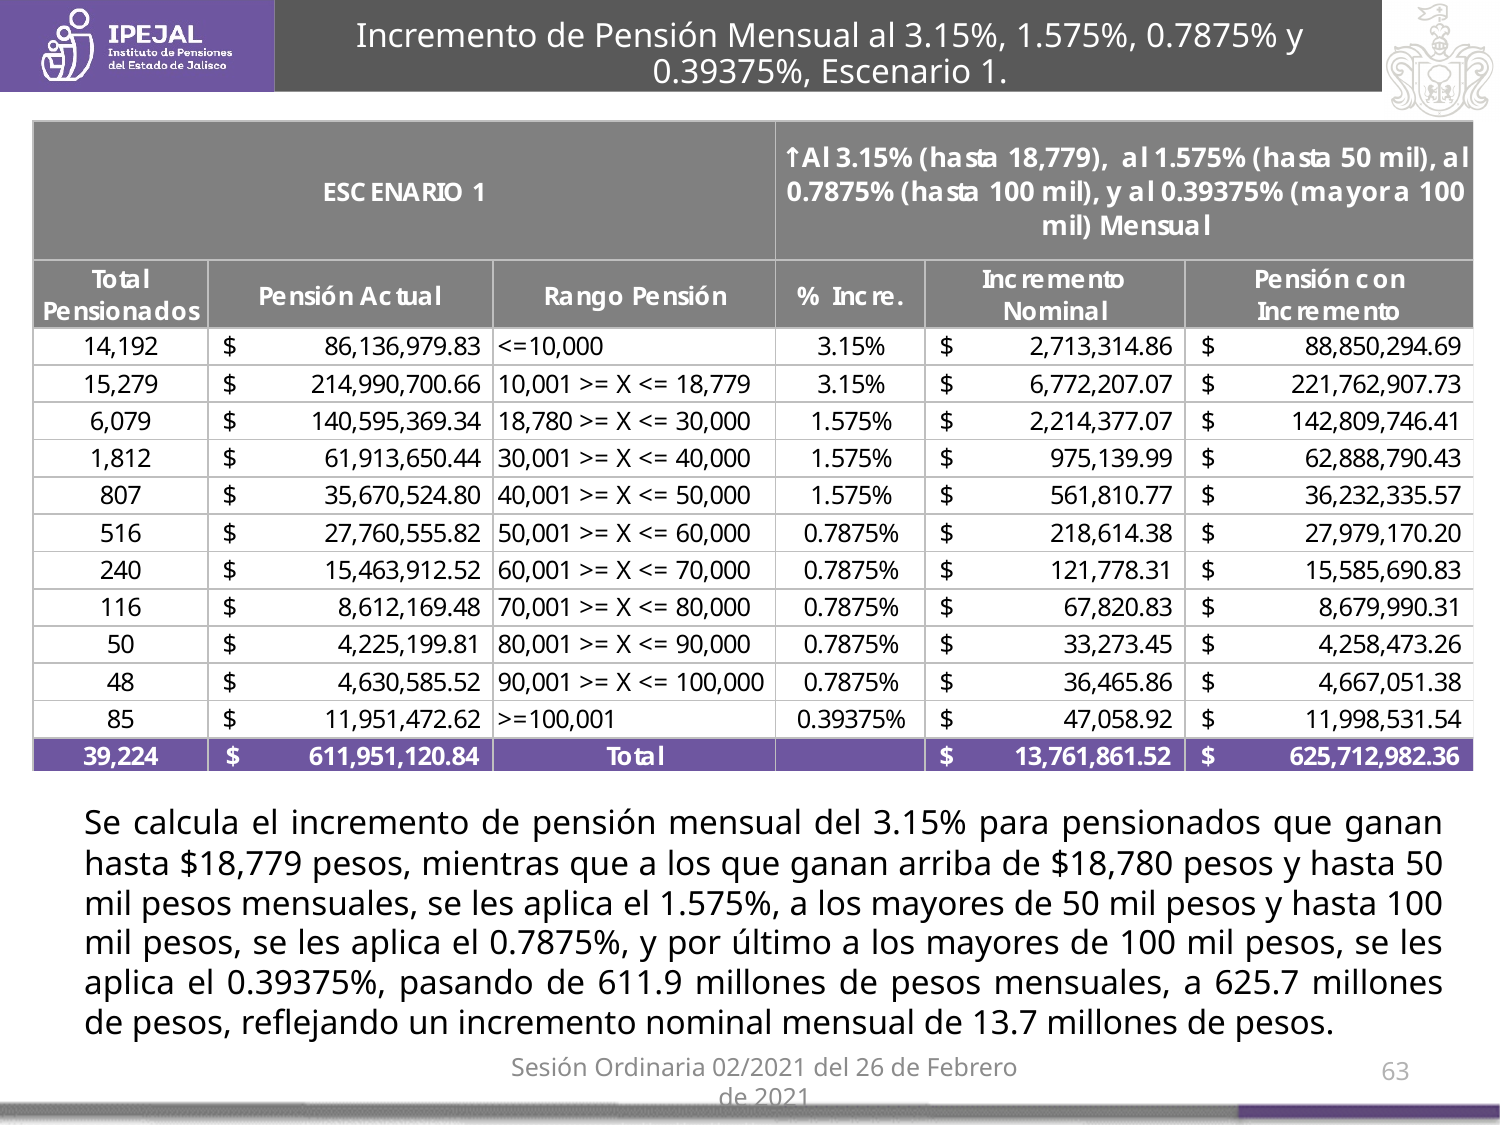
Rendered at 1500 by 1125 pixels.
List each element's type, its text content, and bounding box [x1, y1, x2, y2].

picture [0, 0, 275, 92]
text_box Se calcula el incremento de pensión mensual del 3.15% para pensionados que ganan hasta $18,779 pesos, mientras que a los que ganan arriba de $18,780 pesos y hasta 50 mil pesos mensuales, se les aplica el 1.575%, a los mayores de 50 mil pesos y hasta 100 mil pesos, se les aplica el 0.7875%, y por último a los mayores de 100 mil pesos, se les aplica el 0.39375%, pasando de 611.9 millones de pesos mensuales, a 625.7 millones de pesos, reflejando un incremento nominal mensual de 13.7 millones de pesos. [69, 794, 1461, 1049]
picture [31, 120, 1475, 773]
picture [0, 1096, 1500, 1125]
slide_number 62 [1074, 1049, 1425, 1103]
list Incremento de Pensión Mensual al 3.15%, 1.575%, 0.7875% y 0.39375%, Escenario 1. [277, 11, 1385, 81]
text_box Sesión Ordinaria 02/2021 del 26 de Febrero de 2021 [483, 1051, 1046, 1112]
